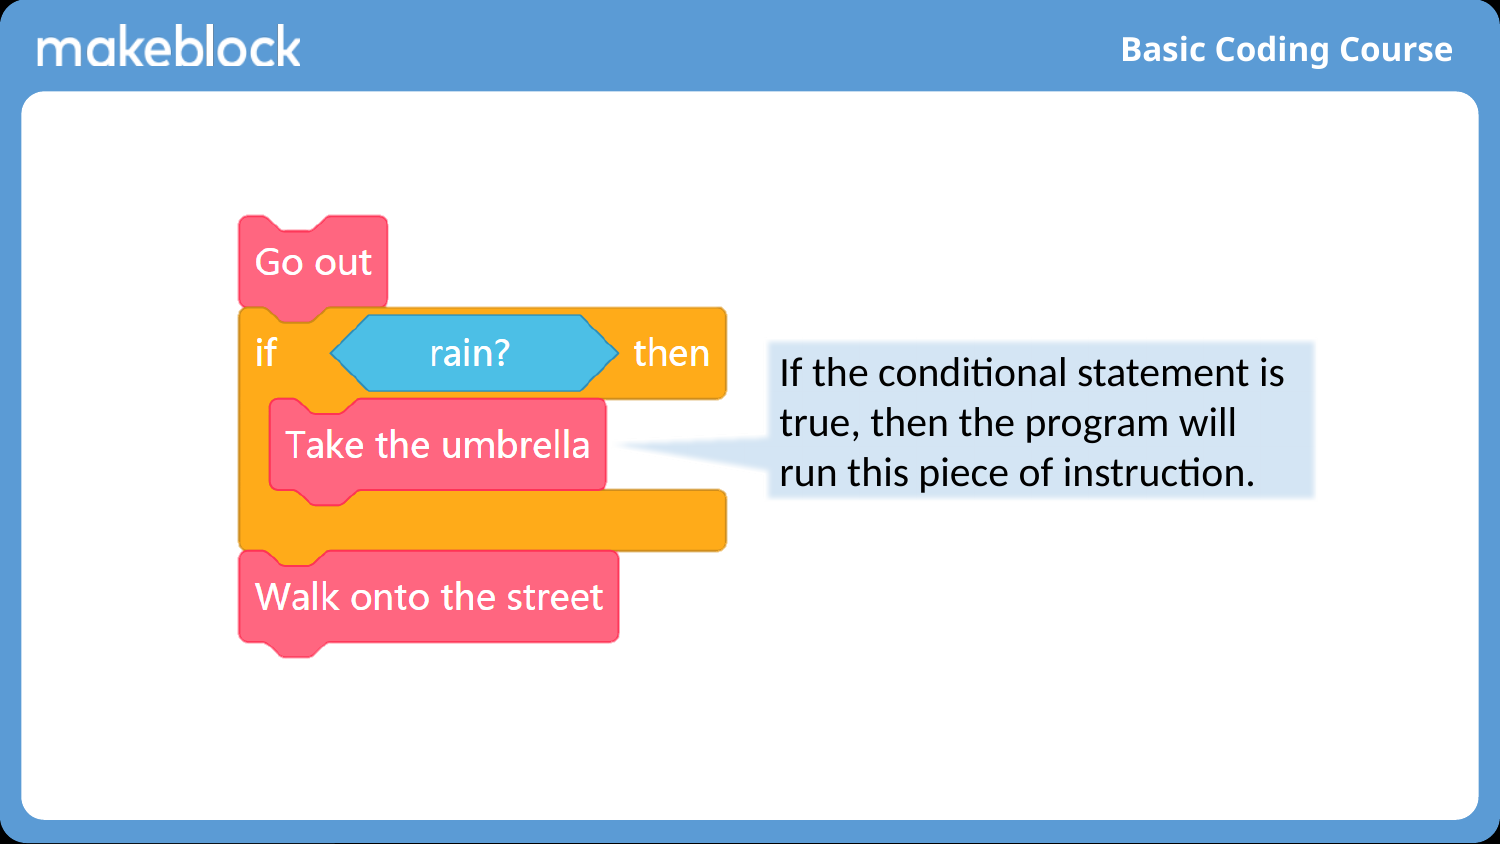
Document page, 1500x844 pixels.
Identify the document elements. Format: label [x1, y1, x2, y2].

text_box [0, 0, 1500, 843]
picture [232, 209, 744, 662]
